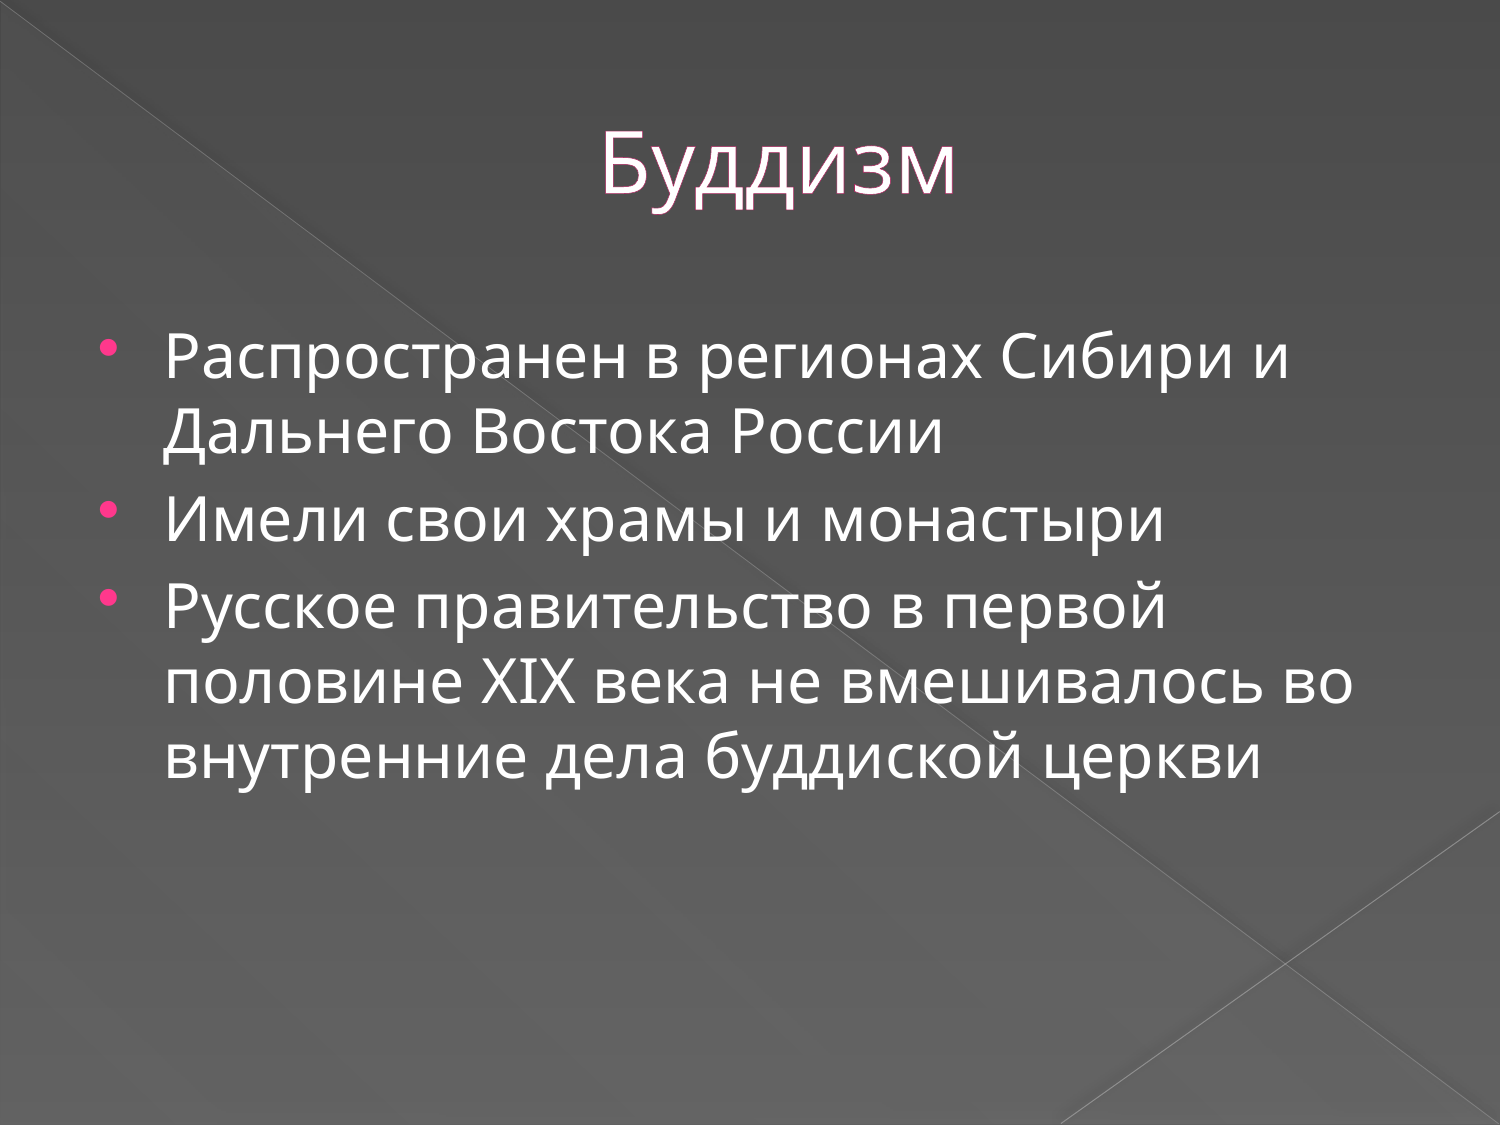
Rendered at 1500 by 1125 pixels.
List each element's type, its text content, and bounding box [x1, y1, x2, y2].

list Распространен в регионах Сибири и Дальнего Востока России Имели свои храмы и монастыри Русское правительство в первой половине XIX века не вмешивалось во внутренние дела буддиской церкви [75, 308, 1425, 1059]
title Буддизм [75, 43, 1425, 274]
